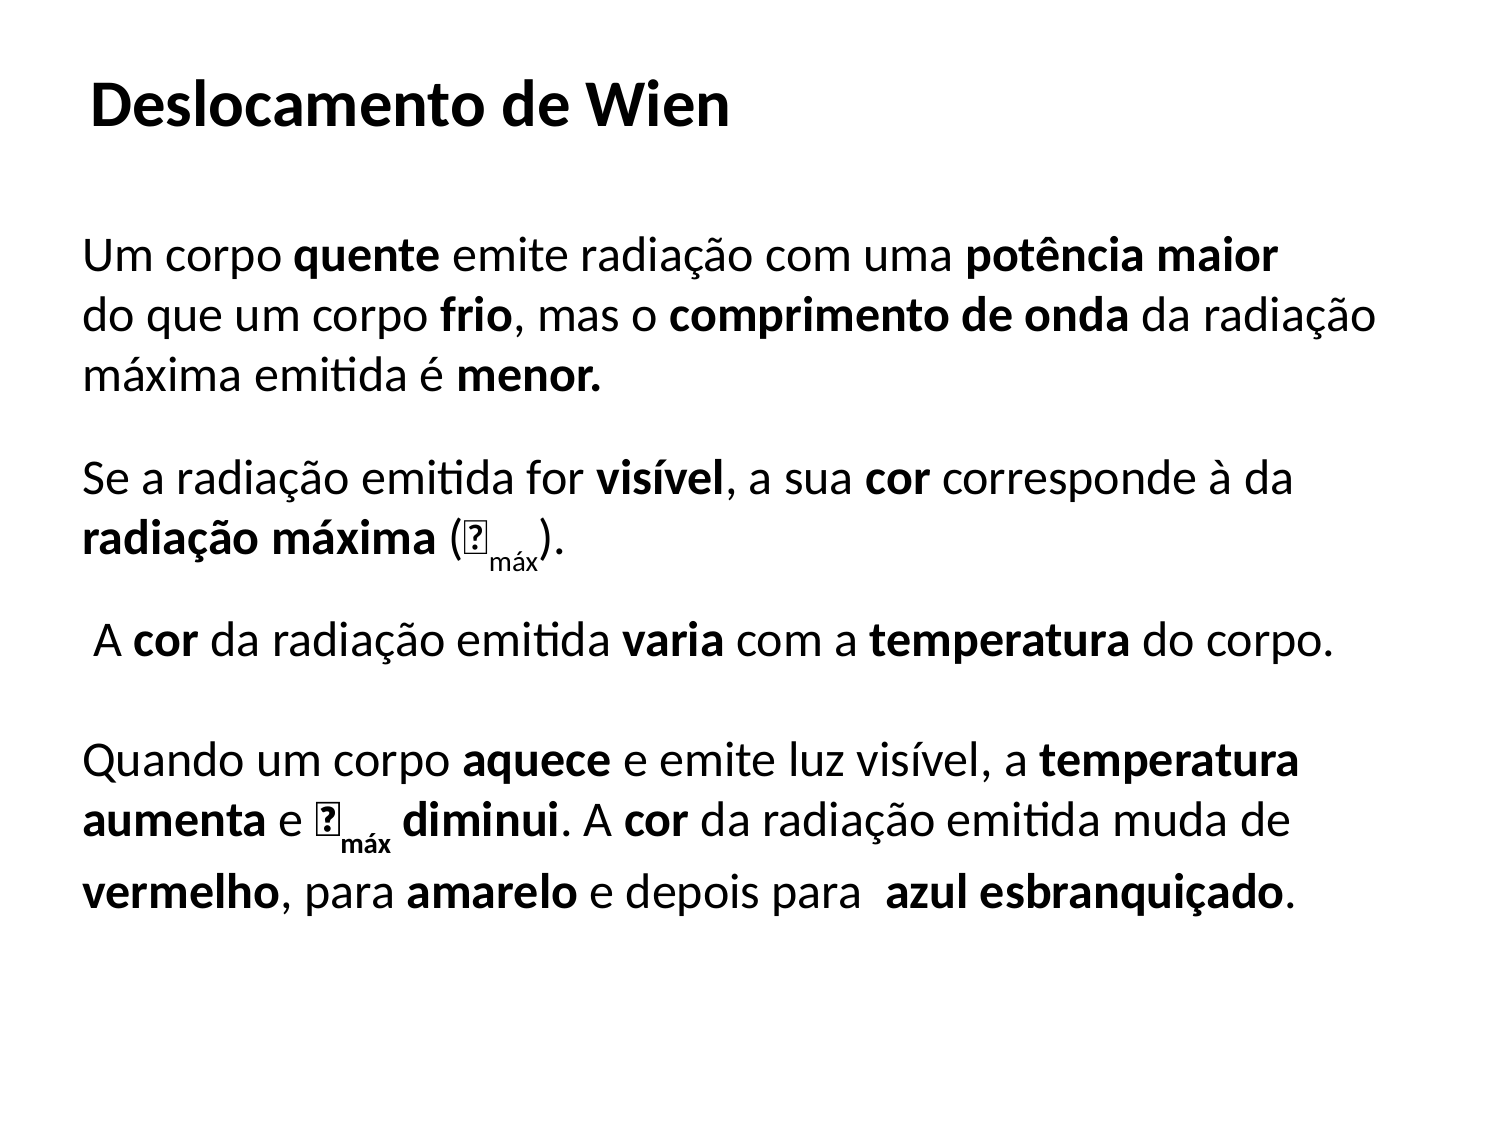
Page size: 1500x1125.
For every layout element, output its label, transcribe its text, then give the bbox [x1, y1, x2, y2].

text_box Deslocamento de Wien [74, 45, 1425, 207]
text_box Um corpo quente emite radiação com uma potência maior do que um corpo frio, mas o comprimento de onda da radiação máxima emitida é menor. Se a radiação emitida for visível, a sua cor corresponde à da radiação máxima (máx). A cor da radiação emitida varia com a temperatura do corpo. Quando um corpo aquece e emite luz visível, a temperatura aumenta e máx diminui. A cor da radiação emitida muda de vermelho, para amarelo e depois para azul esbranquiçado. [67, 206, 1418, 1034]
